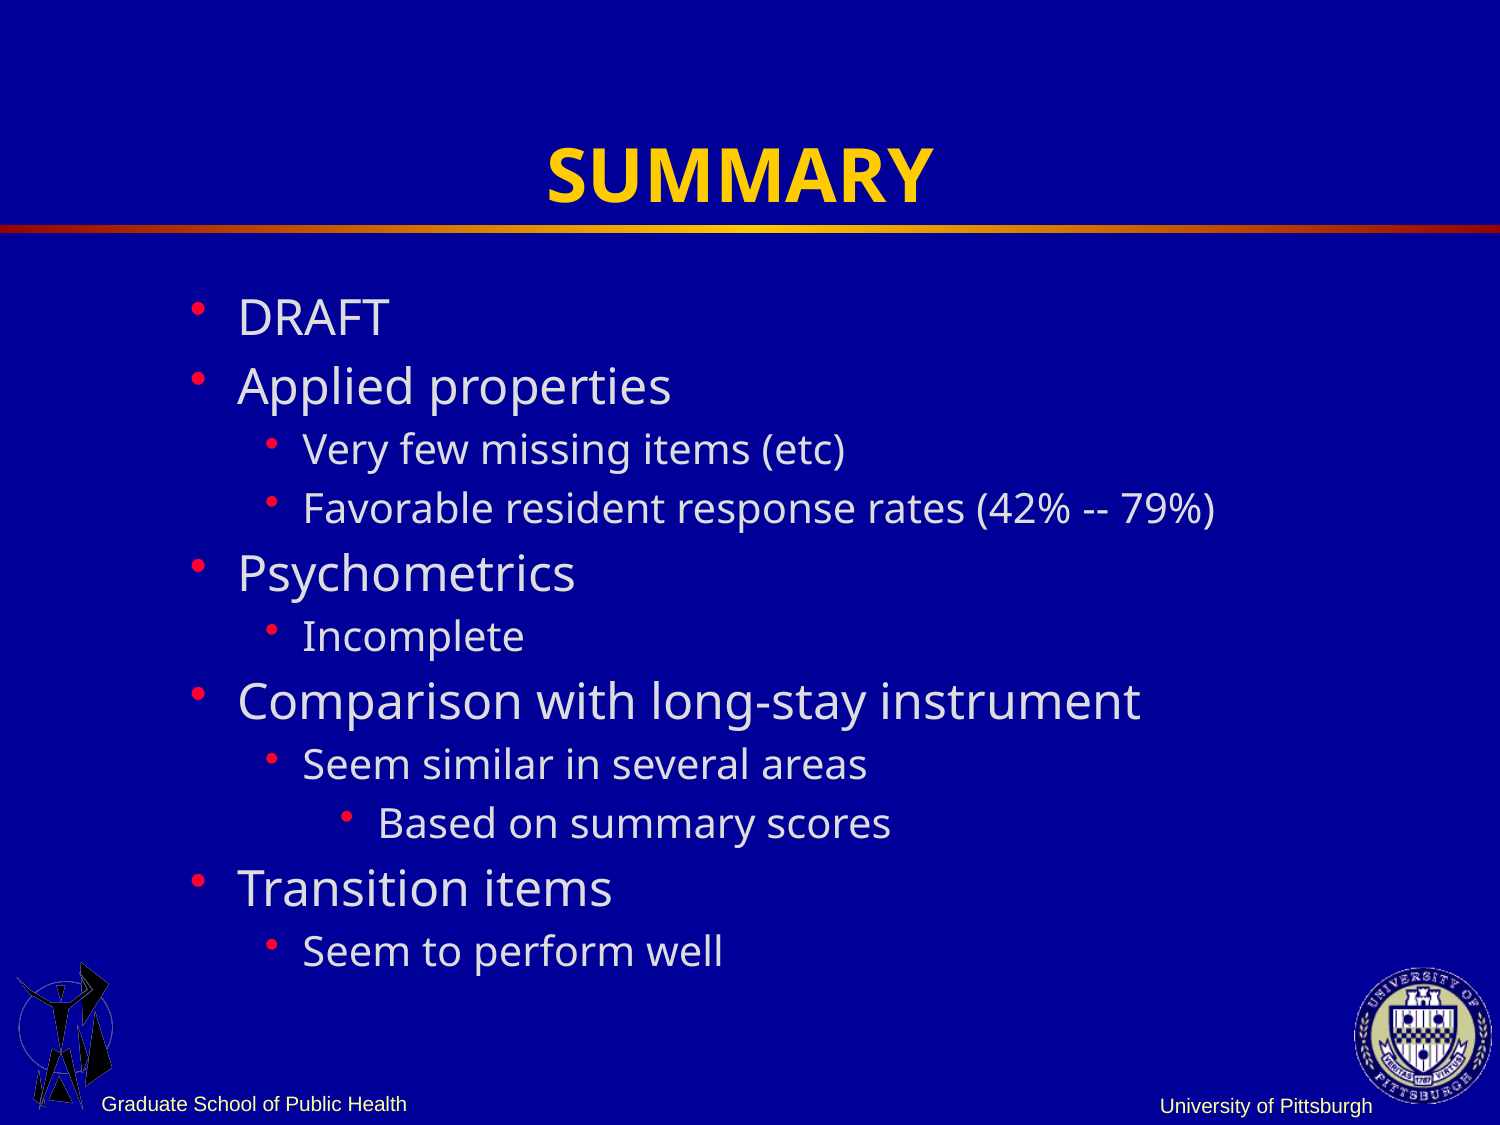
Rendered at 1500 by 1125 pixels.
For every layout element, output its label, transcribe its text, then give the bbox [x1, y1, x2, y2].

picture [16, 962, 113, 1110]
picture [104, 1098, 113, 1110]
title SUMMARY [37, 37, 1463, 225]
list DRAFT Applied properties Very few missing items (etc) Favorable resident response rates (42% -- 79%) Psychometrics Incomplete Comparison with long-stay instrument Seem similar in several areas Based on summary scores Transition items Seem to perform well [99, 277, 1388, 1000]
picture [1354, 962, 1492, 1104]
